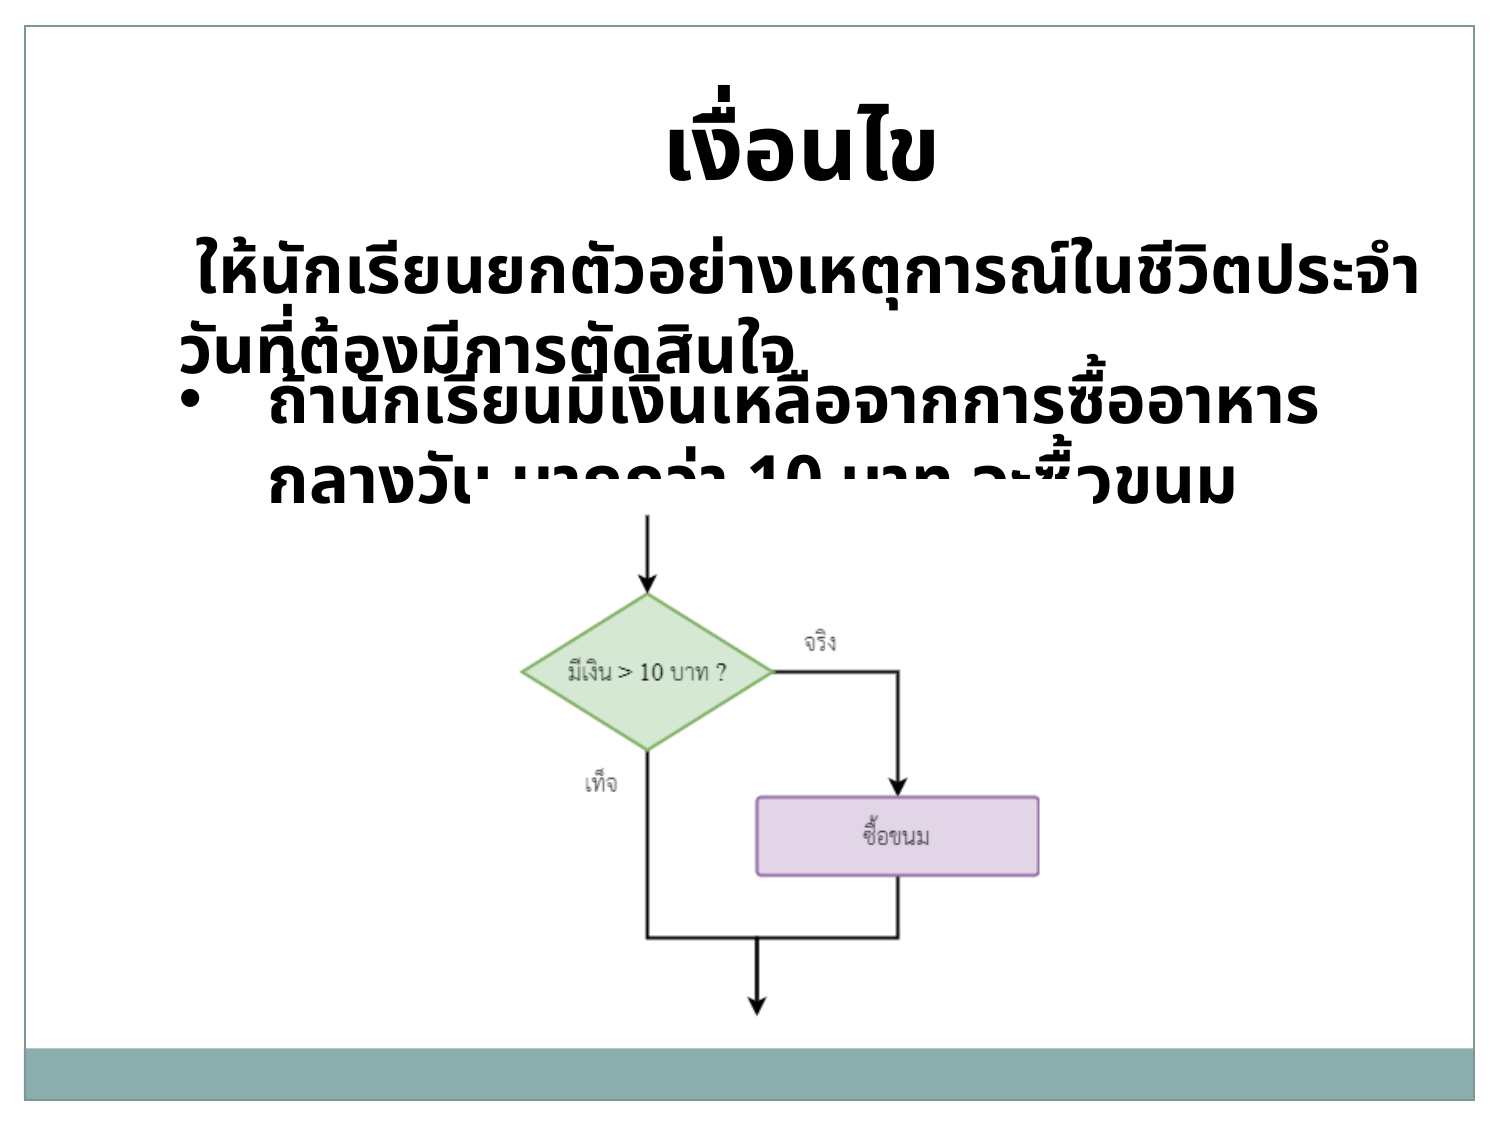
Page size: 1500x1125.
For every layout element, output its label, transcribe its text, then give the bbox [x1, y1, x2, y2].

text_box ถ้านักเรียนมีเงินเหลือจากการซื้ออาหารกลางวัน มากกว่า 10 บาท จะซื้อขนม [163, 349, 1440, 556]
picture [470, 479, 1093, 1037]
text_box ให้นักเรียนยกตัวอย่างเหตุการณ์ในชีวิตประจำวันที่ต้องมีการตัดสินใจ [163, 219, 1440, 349]
text_box เงื่อนไข [360, 81, 1244, 219]
